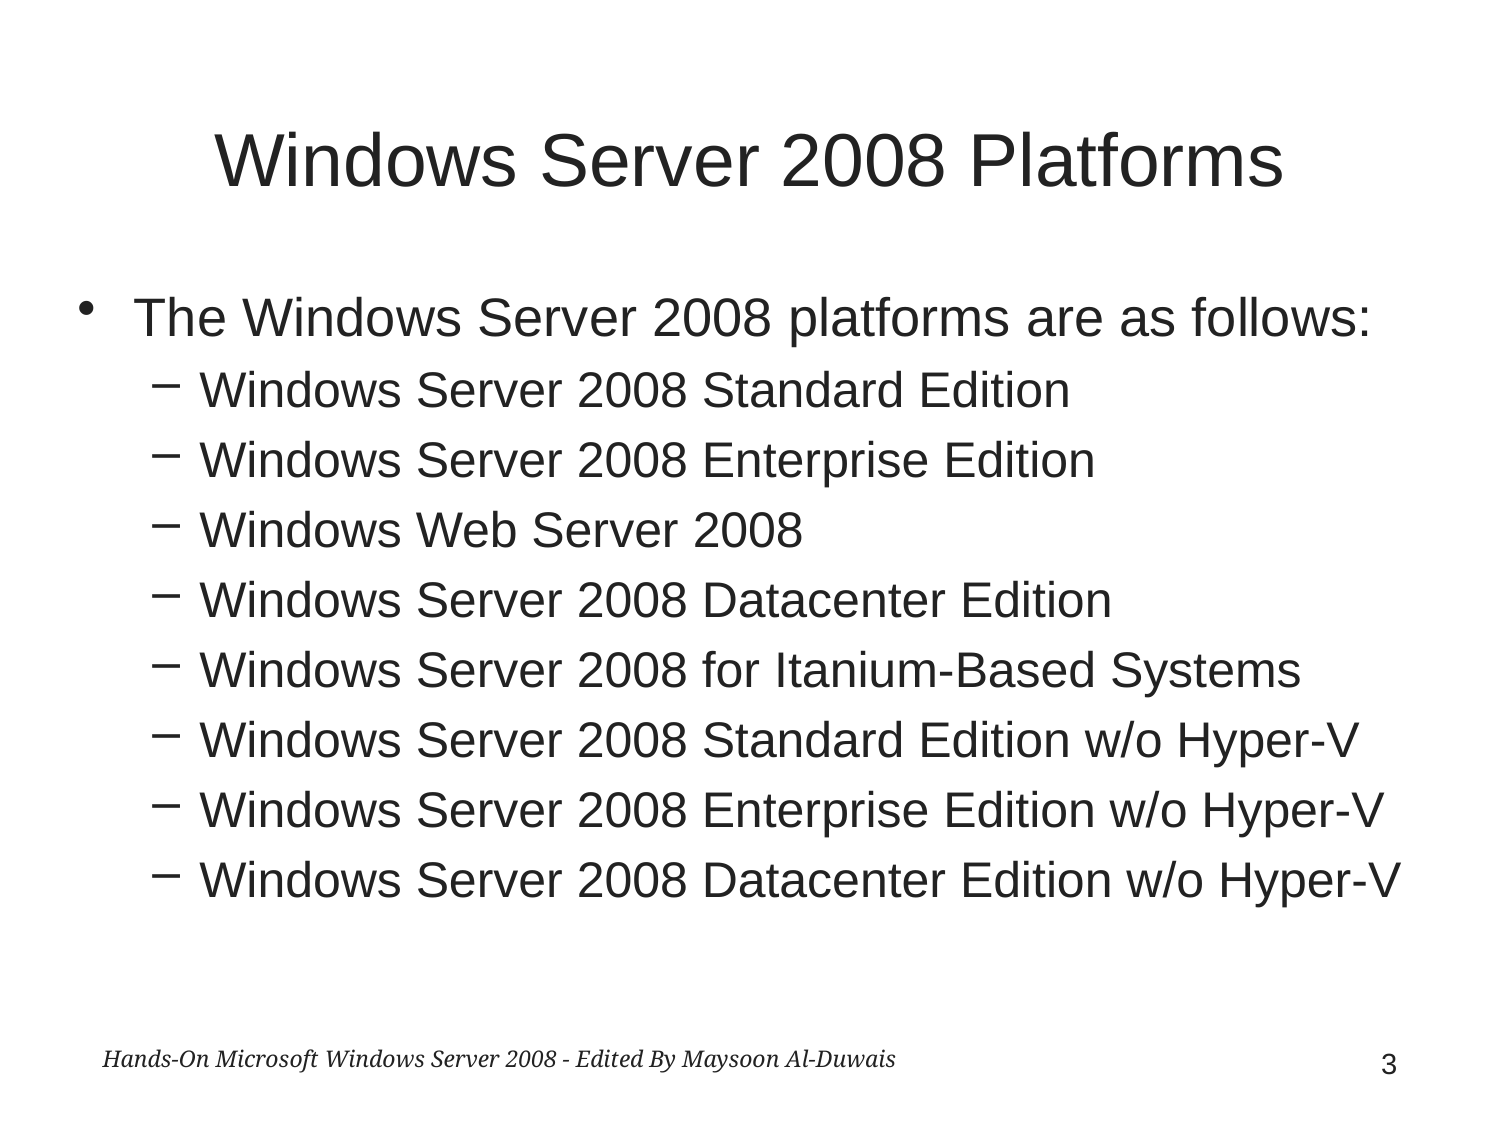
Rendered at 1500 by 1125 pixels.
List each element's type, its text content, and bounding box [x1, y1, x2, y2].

footer Hands-On Microsoft Windows Server 2008 - Edited By Maysoon Al-Duwais [87, 1037, 1051, 1101]
list The Windows Server 2008 platforms are as follows: Windows Server 2008 Standard Edition Windows Server 2008 Enterprise Edition Windows Web Server 2008 Windows Server 2008 Datacenter Edition Windows Server 2008 for Itanium-Based Systems Windows Server 2008 Standard Edition w/o Hyper-V Windows Server 2008 Enterprise Edition w/o Hyper-V Windows Server 2008 Datacenter Edition w/o Hyper-V [62, 274, 1426, 1026]
slide_number 3 [1074, 1037, 1413, 1101]
title Windows Server 2008 Platforms [87, 62, 1413, 251]
